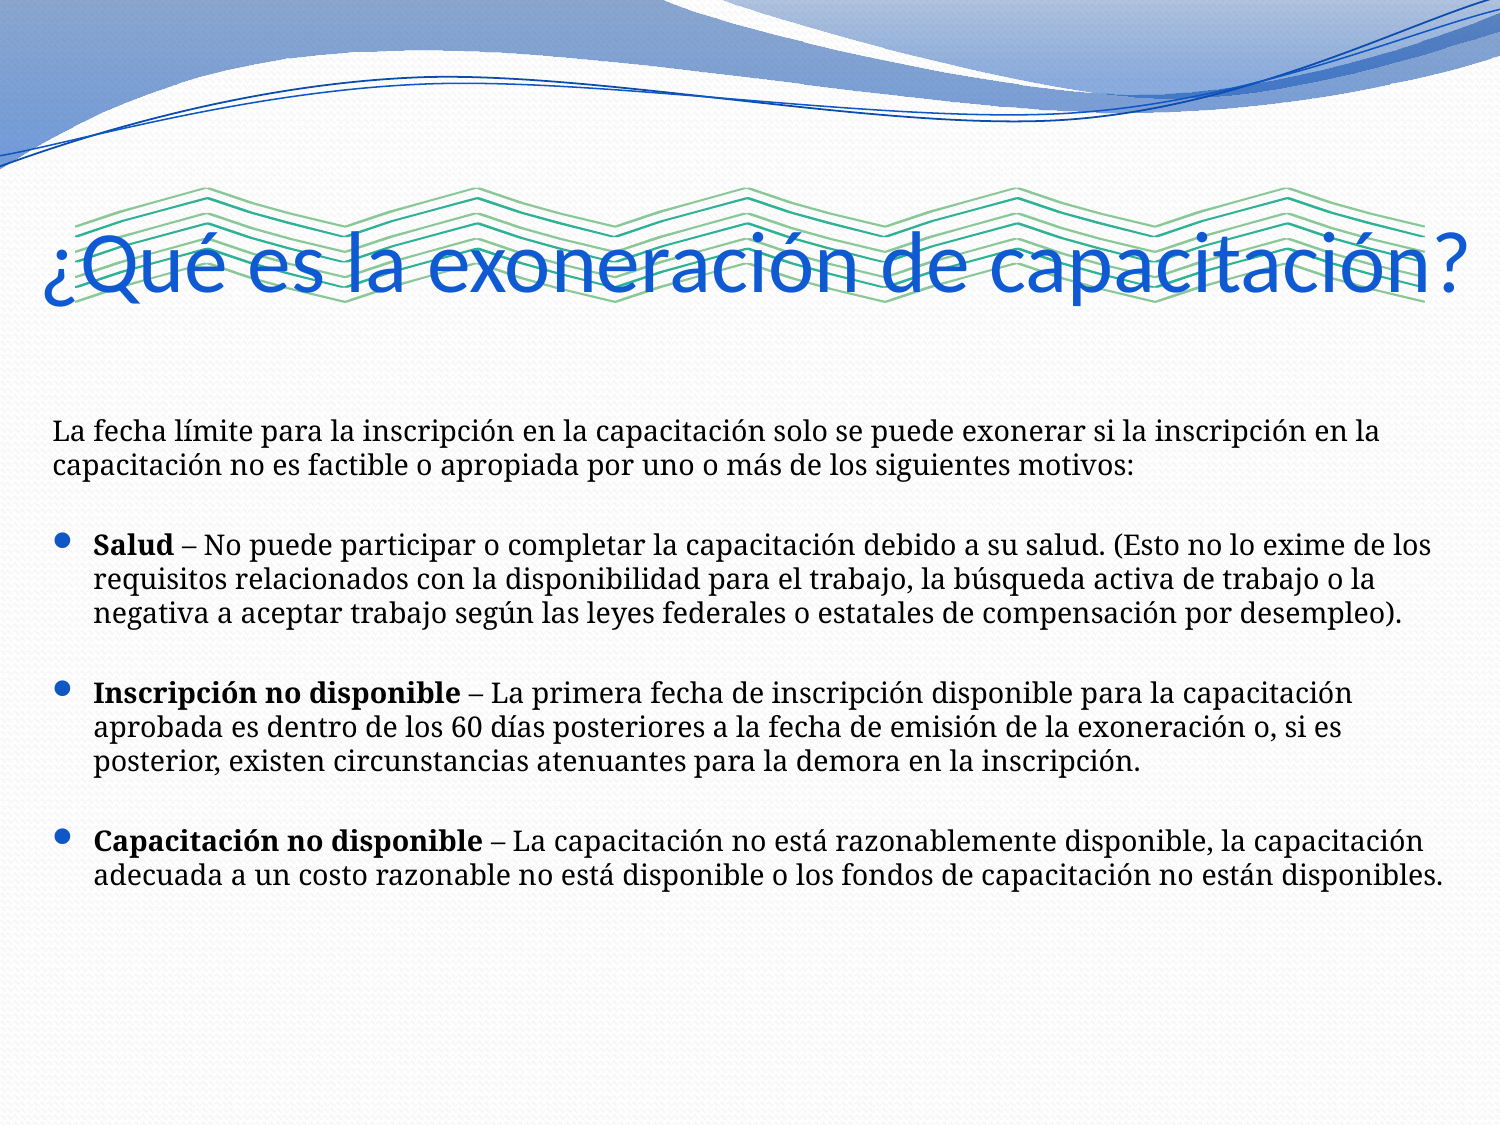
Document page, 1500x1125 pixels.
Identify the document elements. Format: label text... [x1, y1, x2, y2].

list La fecha límite para la inscripción en la capacitación solo se puede exonerar si la inscripción en la capacitación no es factible o apropiada por uno o más de los siguientes motivos: Salud – No puede participar o completar la capacitación debido a su salud. (Esto no lo exime de los requisitos relacionados con la disponibilidad para el trabajo, la búsqueda activa de trabajo o la negativa a aceptar trabajo según las leyes federales o estatales de compensación por desempleo). Inscripción no disponible – La primera fecha de inscripción disponible para la capacitación aprobada es dentro de los 60 días posteriores a la fecha de emisión de la exoneración o, si es posterior, existen circunstancias atenuantes para la demora en la inscripción. Capacitación no disponible – La capacitación no está razonablemente disponible, la capacitación adecuada a un costo razonable no está disponible o los fondos de capacitación no están disponibles. [37, 324, 1475, 1013]
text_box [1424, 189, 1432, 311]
picture [74, 187, 1426, 304]
title ¿Qué es la exoneración de capacitación? [37, 174, 1475, 311]
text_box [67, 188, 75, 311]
